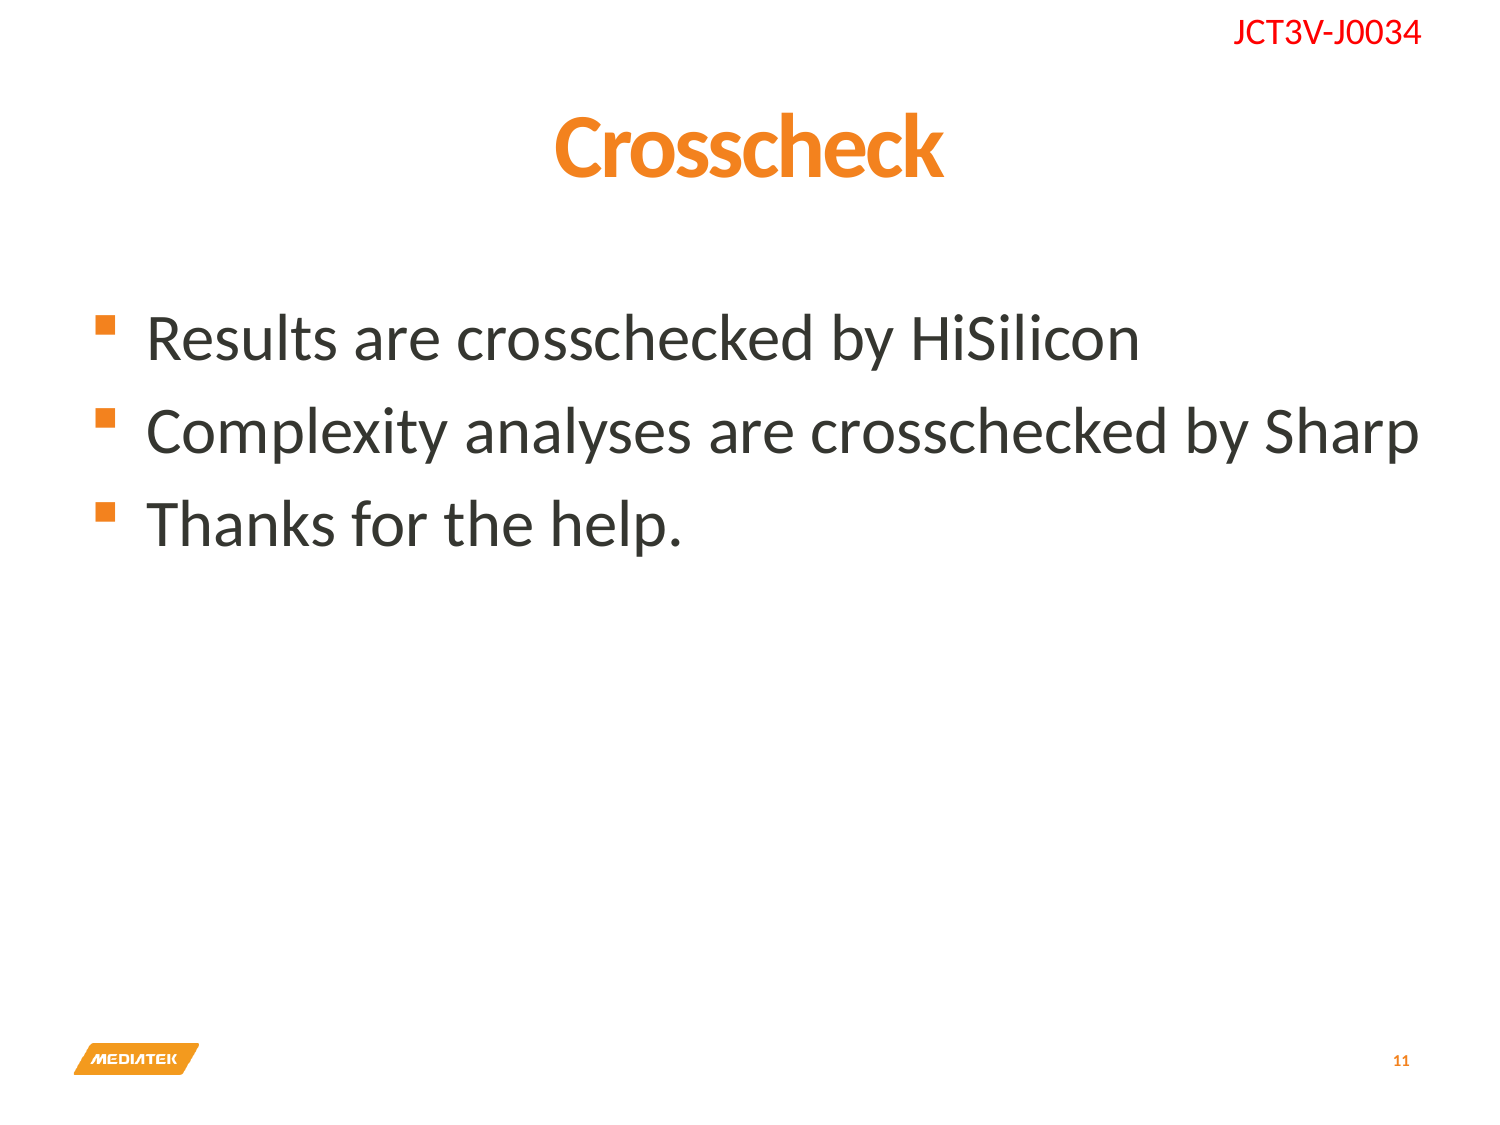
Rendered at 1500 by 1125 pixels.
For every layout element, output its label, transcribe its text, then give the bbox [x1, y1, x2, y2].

title Crosscheck [75, 99, 1425, 286]
list Results are crosschecked by HiSilicon Complexity analyses are crosschecked by Sharp Thanks for the help. [75, 286, 1477, 990]
slide_number 11 [1251, 1029, 1425, 1090]
picture [73, 1043, 199, 1075]
